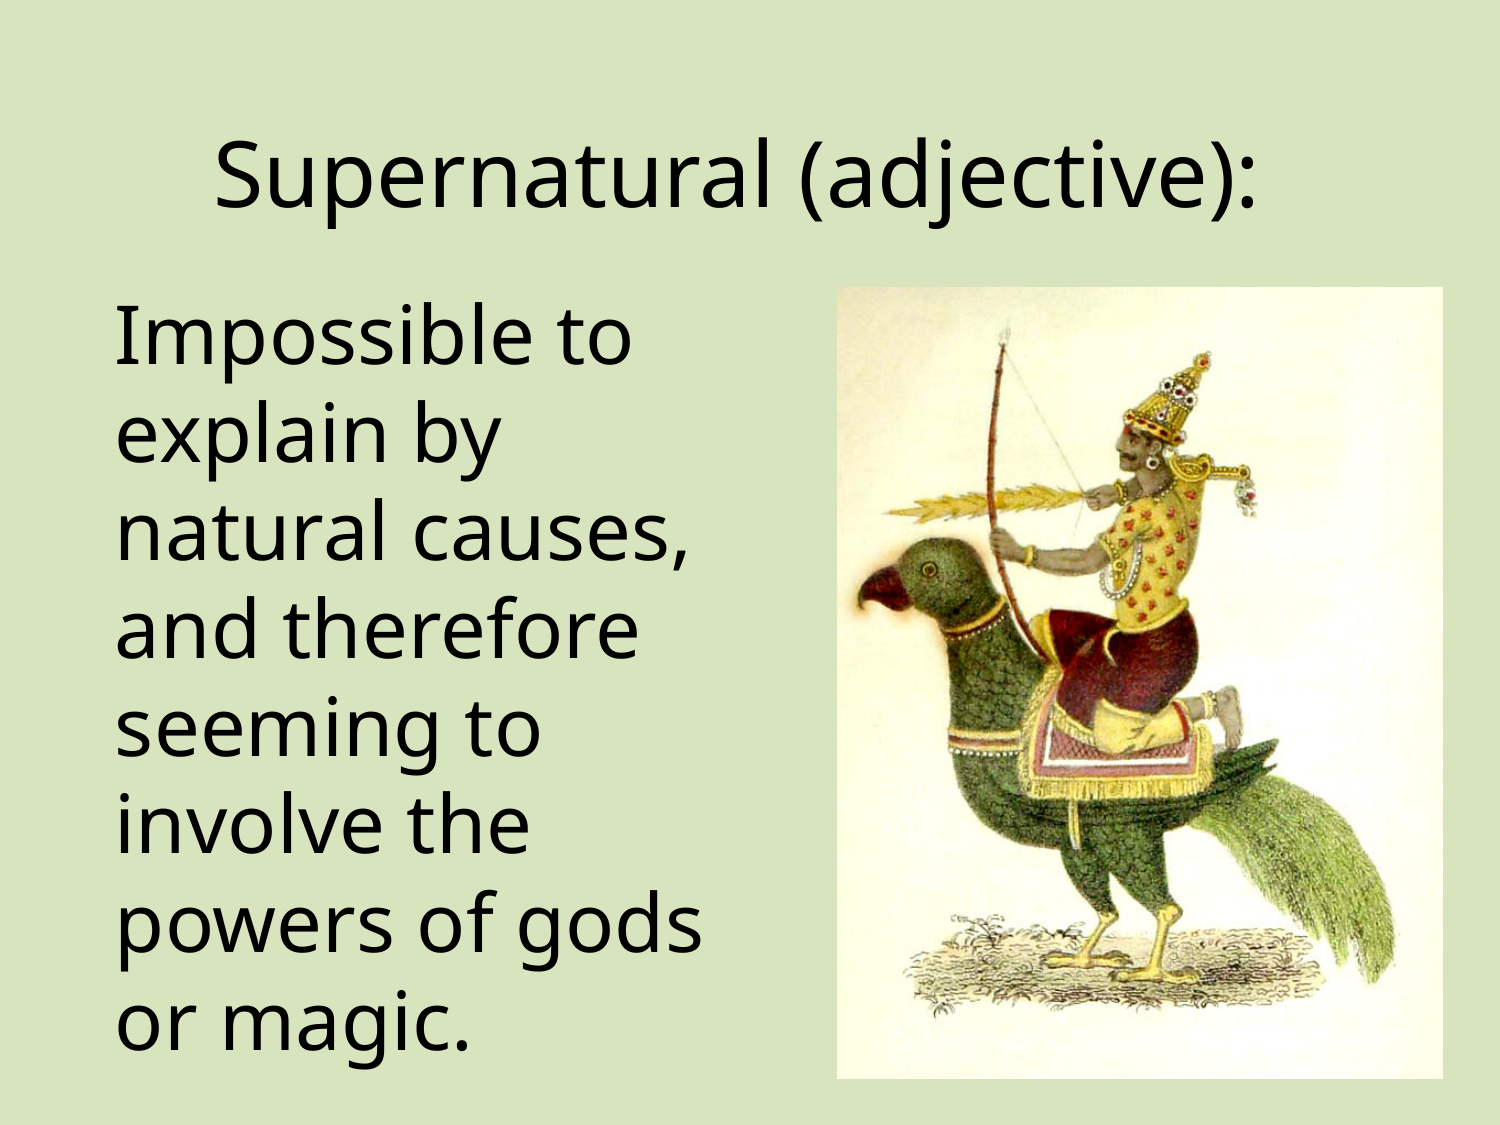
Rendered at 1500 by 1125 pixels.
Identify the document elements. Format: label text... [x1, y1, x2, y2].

title Supernatural (adjective): [99, 50, 1375, 292]
subtitle Impossible to explain by natural causes, and therefore seeming to involve the powers of gods or magic. [99, 275, 788, 1075]
picture [837, 287, 1443, 1080]
